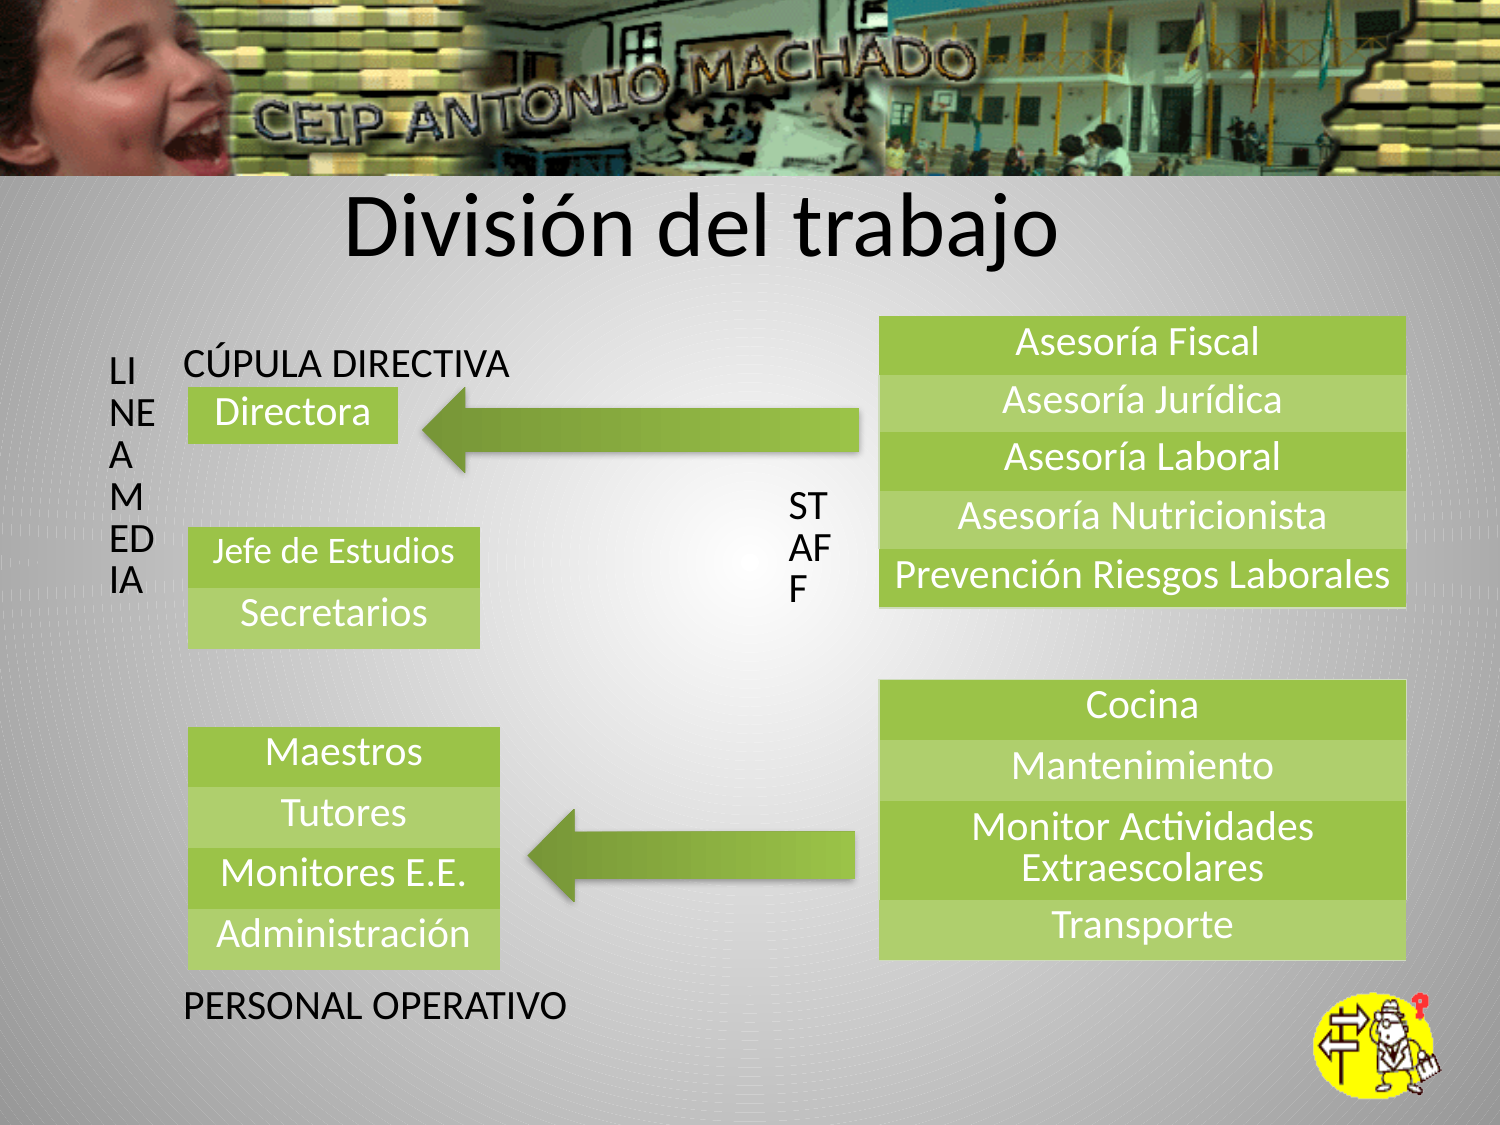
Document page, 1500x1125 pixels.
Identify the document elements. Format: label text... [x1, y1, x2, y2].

table_cell Asesoría Jurídica [880, 375, 1406, 432]
text_box [527, 808, 856, 903]
table_header Directora [188, 387, 398, 444]
table_header Cocina [880, 680, 1406, 740]
table_header Asesoría Fiscal [879, 316, 1406, 375]
table_cell Monitor Actividades Extraescolares [880, 801, 1406, 900]
table_cell Transporte [879, 900, 1406, 960]
table_cell Asesoría Laboral [880, 432, 1406, 491]
picture [1312, 984, 1442, 1101]
table_header Maestros [188, 727, 500, 787]
table_header STAFF [773, 480, 855, 809]
table_cell Tutores [188, 787, 500, 848]
table_header LINEA MEDIA [94, 346, 172, 1125]
table_cell Asesoría Nutricionista [880, 491, 1406, 549]
title División del trabajo [328, 187, 1500, 283]
table_cell Prevención Riesgos Laborales [879, 549, 1406, 607]
table_cell Secretarios [188, 588, 480, 649]
table_cell Monitores E.E. [188, 848, 500, 909]
table_cell Administración [188, 909, 500, 970]
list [0, 0, 1500, 177]
table_header Jefe de Estudios [188, 527, 480, 588]
list CÚPULA DIRECTIVA PERSONAL OPERATIVO [35, 328, 1465, 1079]
text_box [421, 386, 860, 474]
table_cell Mantenimiento [880, 740, 1406, 801]
